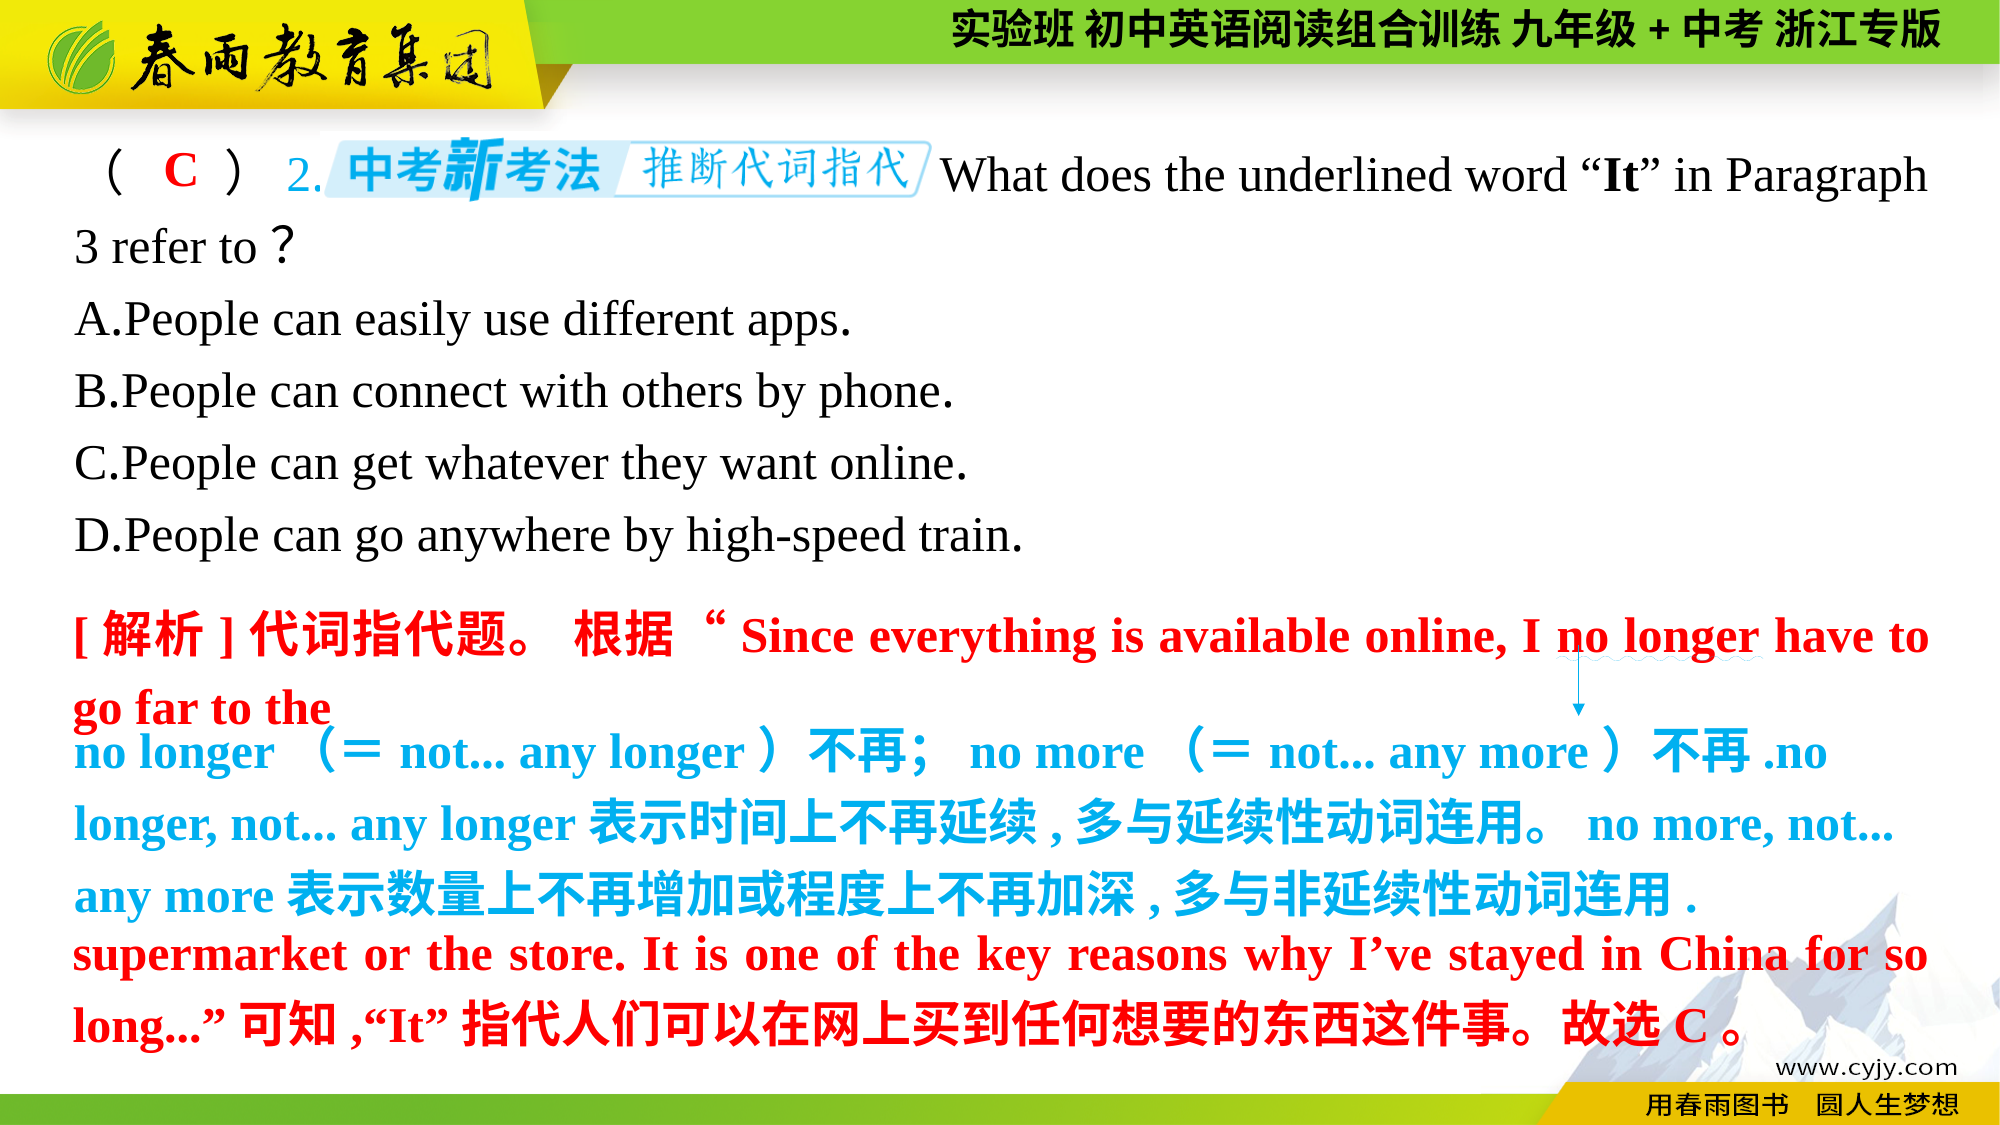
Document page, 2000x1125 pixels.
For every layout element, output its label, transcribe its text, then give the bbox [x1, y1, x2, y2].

text_box C [148, 129, 215, 204]
list （ ）2. What does the underlined word “It” in Paragraph 3 refer to？ A.People can easily use different apps. B.People can connect with others by phone. C.People can get whatever they want online. D.People can go anywhere by high-speed train. [59, 122, 1944, 567]
text_box no longer（＝not... any longer）不再；no more（＝not... any more）不再.no longer, not... any longer表示时间上不再延续,多与延续性动词连用。no more, not... any more表示数量上不再增加或程度上不再加深,多与非延续性动词连用. [59, 698, 1944, 930]
text_box [解析]代词指代题。 根据“Since everything is available online, I no longer have to go far to the supermarket or the store. It is one of the key reasons why I’ve stayed in China for so long...”可知,“It”指代人们可以在网上买到任何想要的东西这件事。故选C。 [57, 583, 1945, 1061]
picture [0, 0, 2000, 1125]
